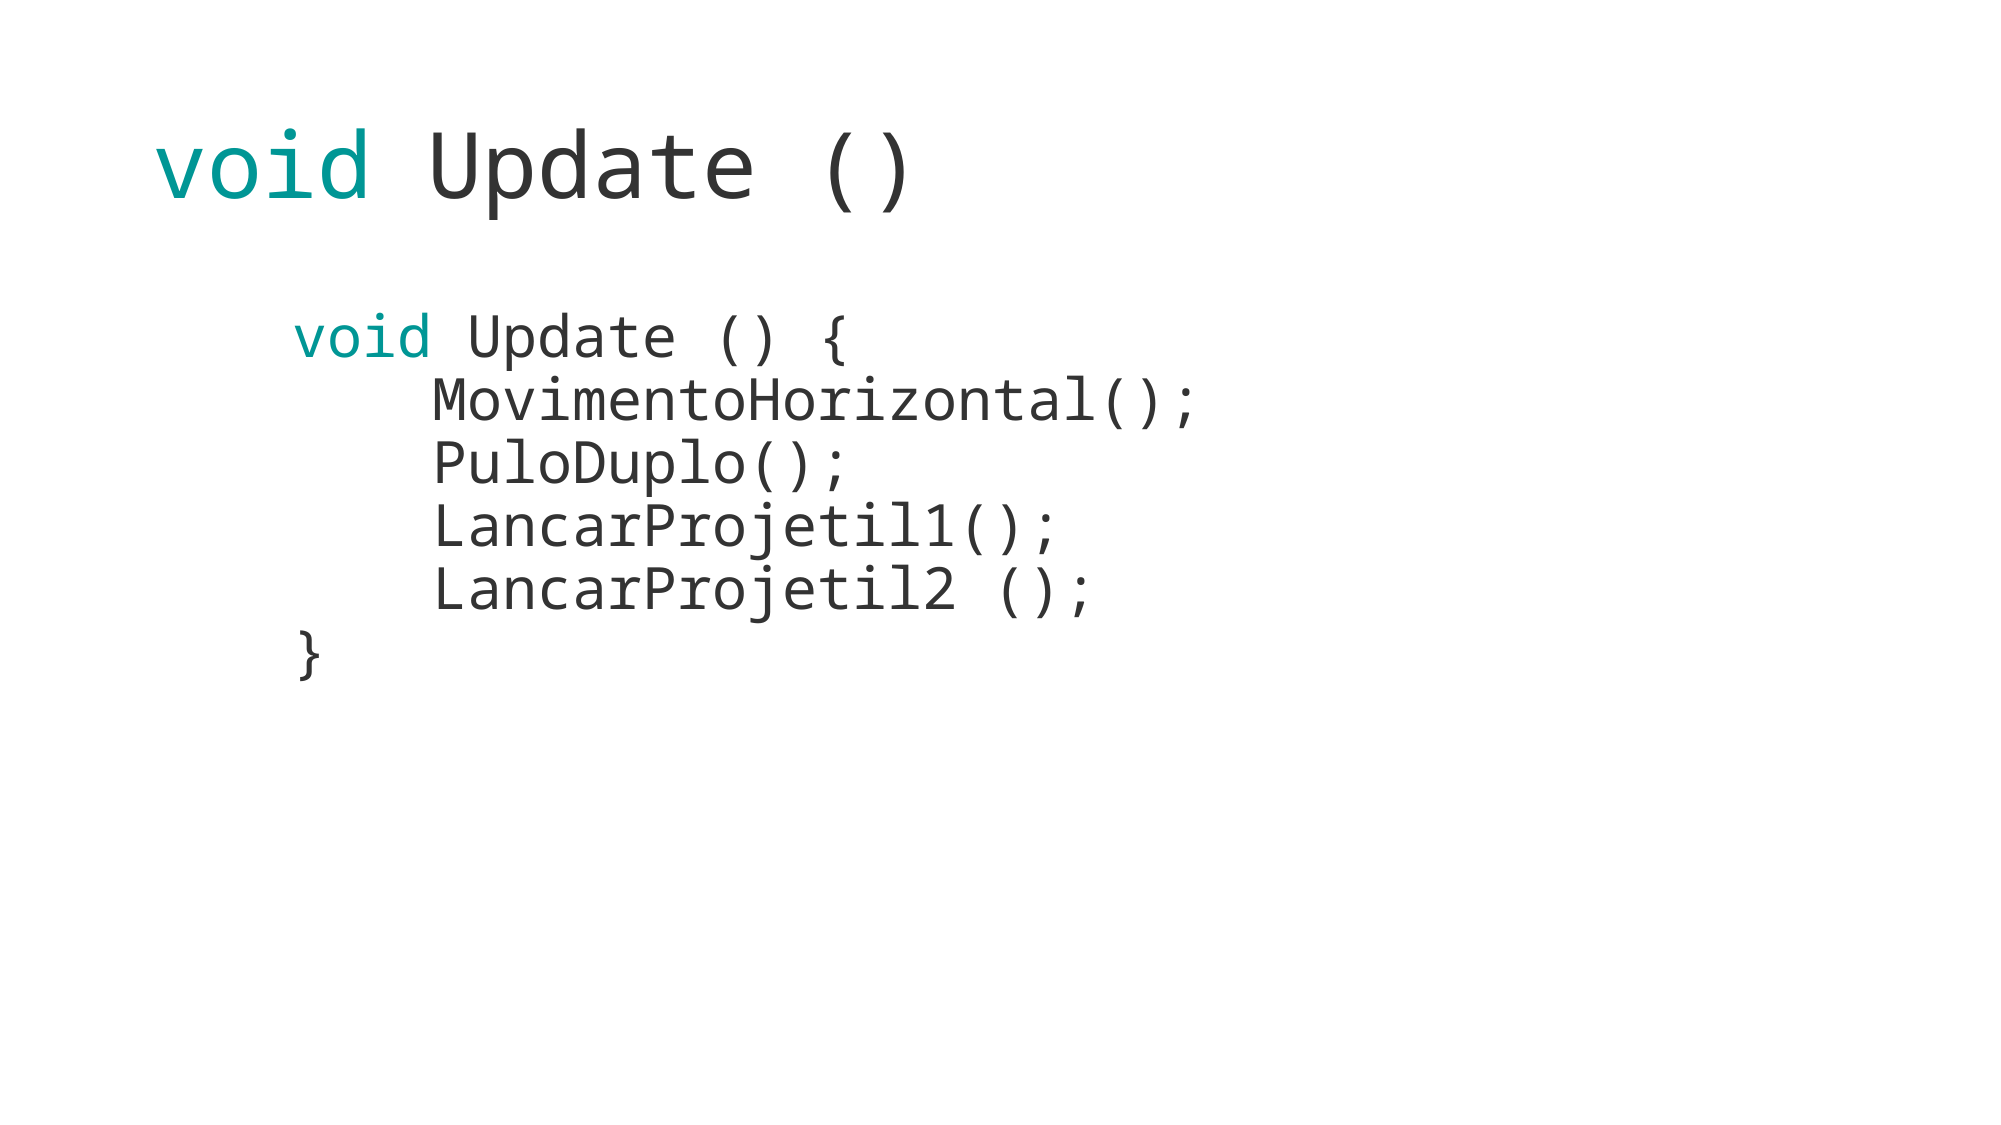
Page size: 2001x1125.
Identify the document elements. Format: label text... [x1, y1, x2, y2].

list void Update () { MovimentoHorizontal(); PuloDuplo(); LancarProjetil1(); LancarProjetil2 (); } [137, 299, 1863, 1014]
title void Update () [137, 59, 1863, 278]
